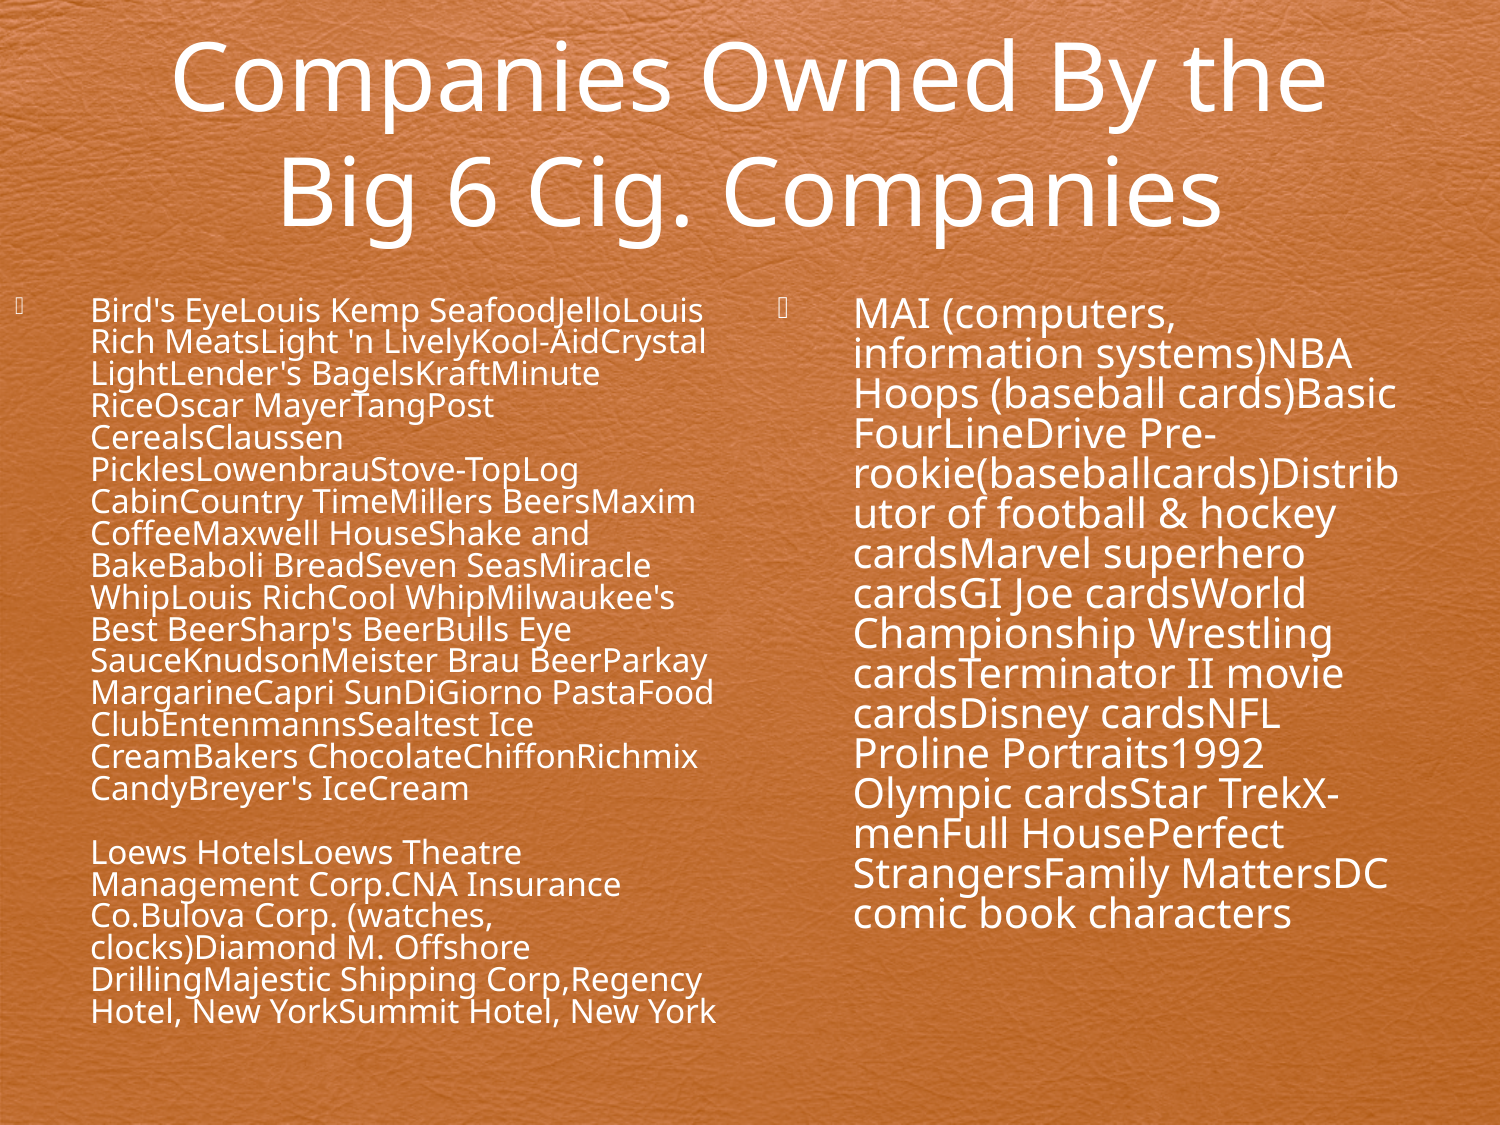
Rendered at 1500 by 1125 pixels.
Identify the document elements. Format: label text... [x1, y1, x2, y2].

list Bird's EyeLouis Kemp SeafoodJelloLouis Rich MeatsLight 'n LivelyKool-AidCrystal LightLender's BagelsKraftMinute RiceOscar MayerTangPost CerealsClaussen PicklesLowenbrauStove-TopLog CabinCountry TimeMillers BeersMaxim CoffeeMaxwell HouseShake and BakeBaboli BreadSeven SeasMiracle WhipLouis RichCool WhipMilwaukee's Best BeerSharp's BeerBulls Eye SauceKnudsonMeister Brau BeerParkay MargarineCapri SunDiGiorno PastaFood ClubEntenmannsSealtest Ice CreamBakers ChocolateChiffonRichmix CandyBreyer's IceCream Loews HotelsLoews Theatre Management Corp.CNA Insurance Co.Bulova Corp. (watches, clocks)Diamond M. Offshore DrillingMajestic Shipping Corp,Regency Hotel, New YorkSummit Hotel, New York [0, 288, 738, 1125]
title Companies Owned By the Big 6 Cig. Companies [81, 15, 1419, 254]
list MAI (computers, information systems)NBA Hoops (baseball cards)Basic FourLineDrive Pre-rookie(baseballcards)Distributor of football & hockey cardsMarvel superhero cardsGI Joe cardsWorld Championship Wrestling cardsTerminator II movie cardsDisney cardsNFL Proline Portraits1992 Olympic cardsStar TrekX-menFull HousePerfect StrangersFamily MattersDC comic book characters [762, 288, 1419, 1125]
